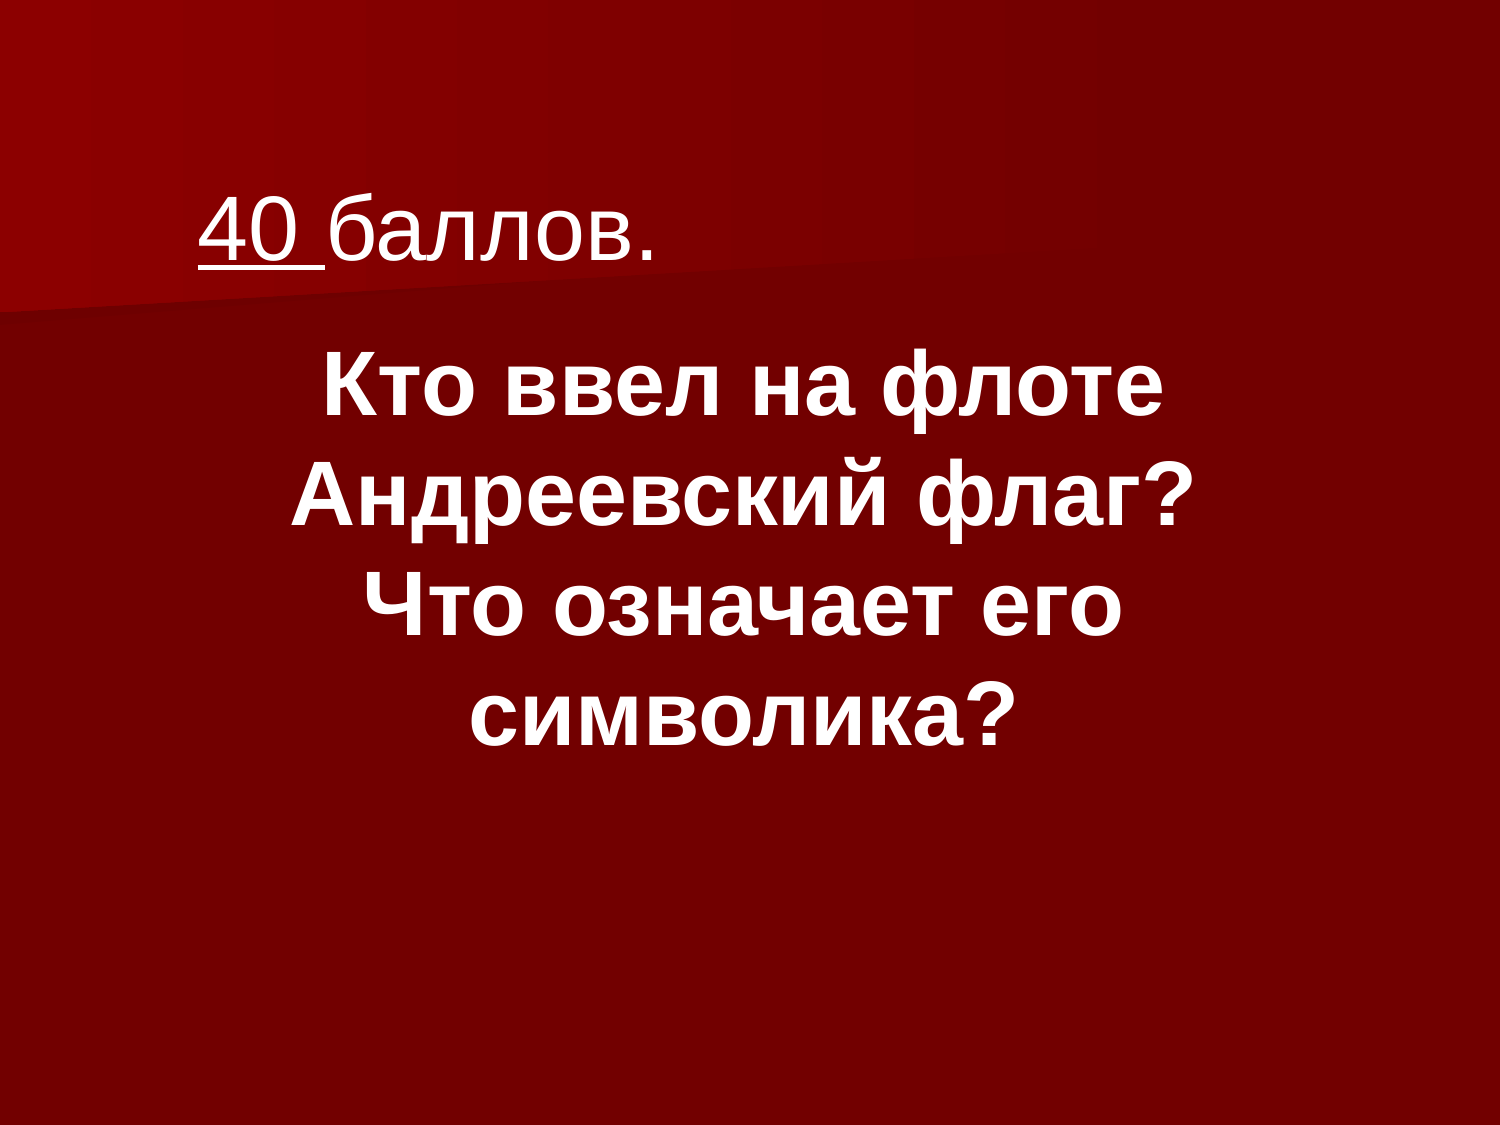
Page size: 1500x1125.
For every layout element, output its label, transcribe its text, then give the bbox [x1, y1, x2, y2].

text_box 40 баллов. Кто ввел на флоте Андреевский флаг? Что означает его символика? [183, 160, 1306, 772]
